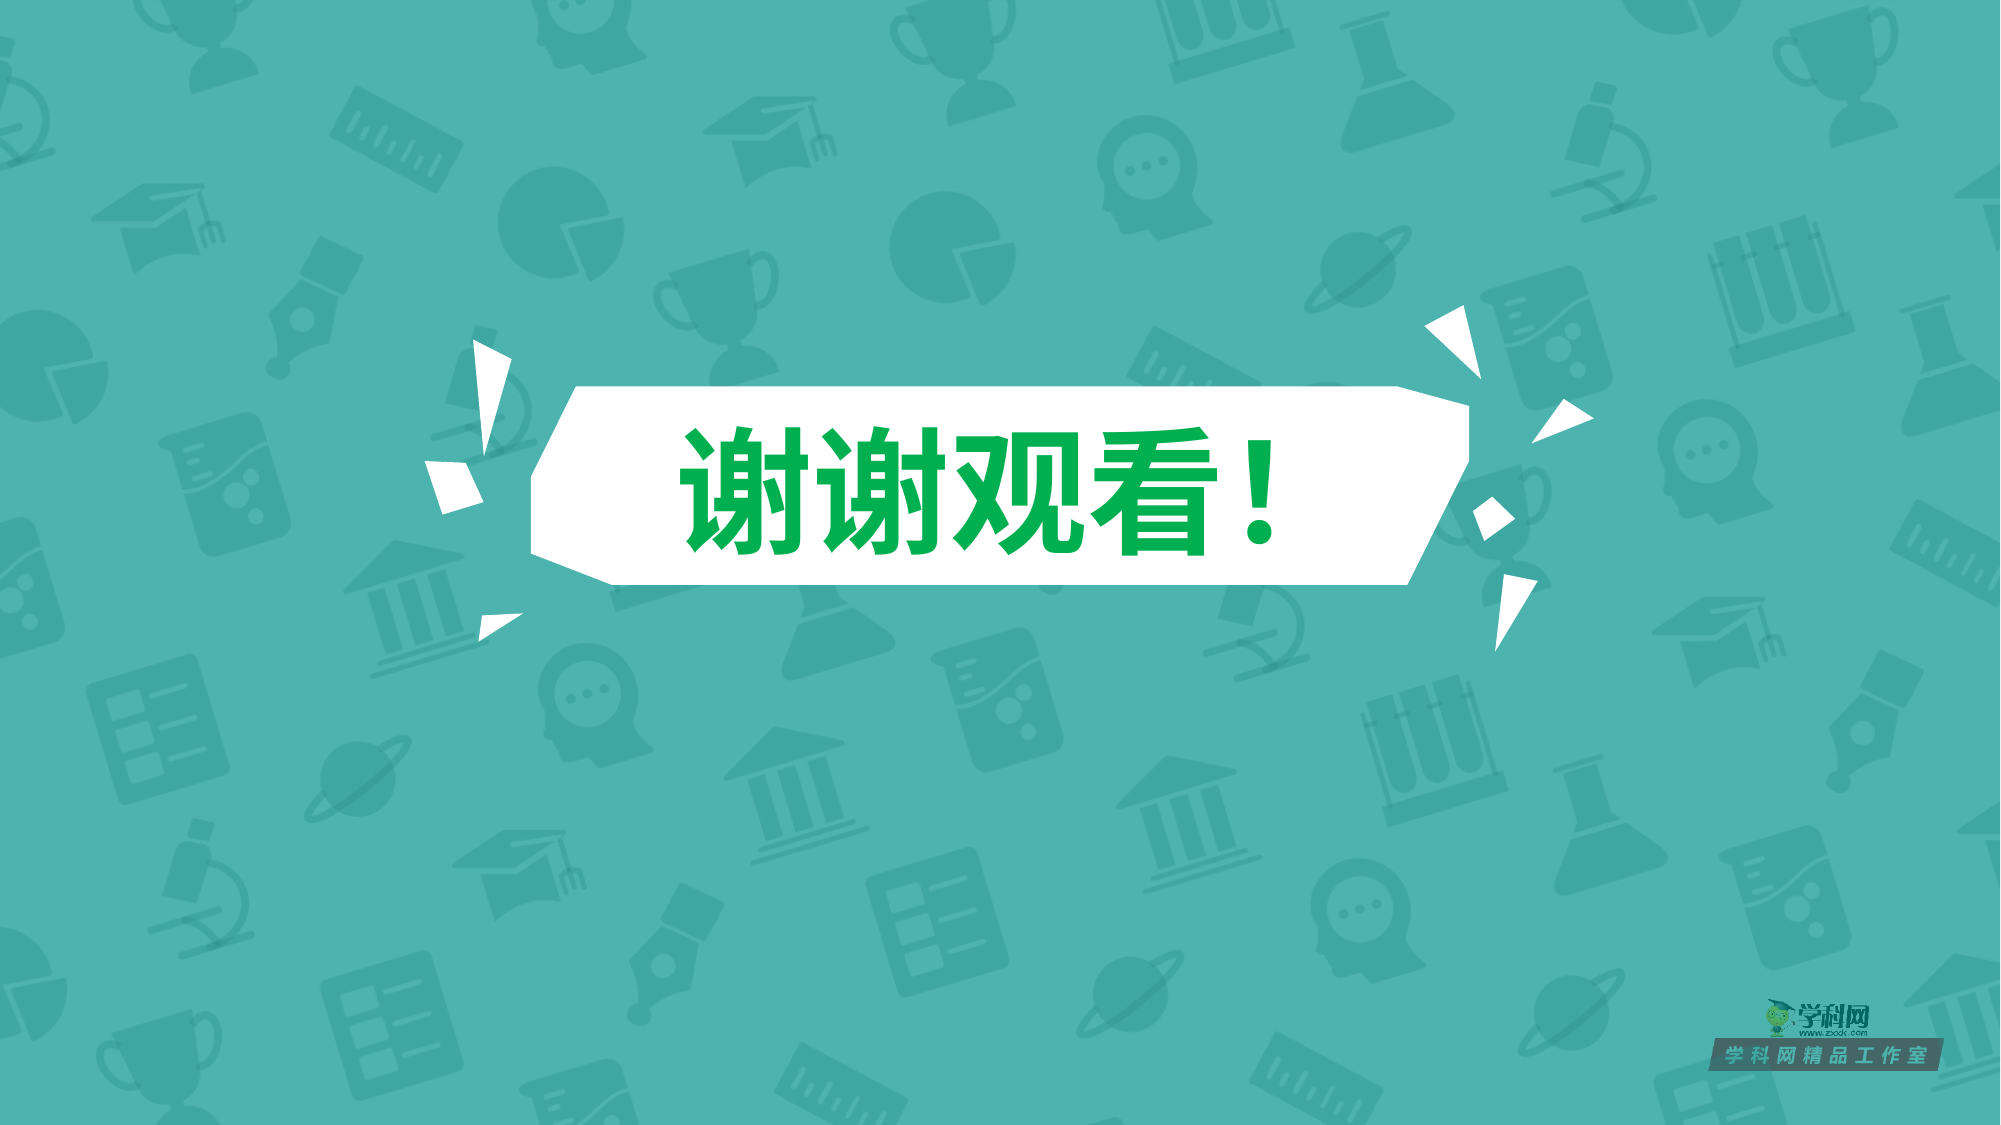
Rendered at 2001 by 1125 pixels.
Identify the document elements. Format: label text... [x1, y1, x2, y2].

picture [0, 0, 2001, 1125]
text_box [477, 612, 524, 644]
text_box [1422, 303, 1484, 383]
text_box 谢谢观看！ [660, 398, 1382, 579]
text_box [1528, 397, 1597, 446]
text_box [1471, 495, 1517, 543]
text_box [529, 385, 1471, 586]
text_box [471, 337, 513, 457]
text_box [1494, 572, 1540, 653]
text_box [423, 459, 486, 516]
